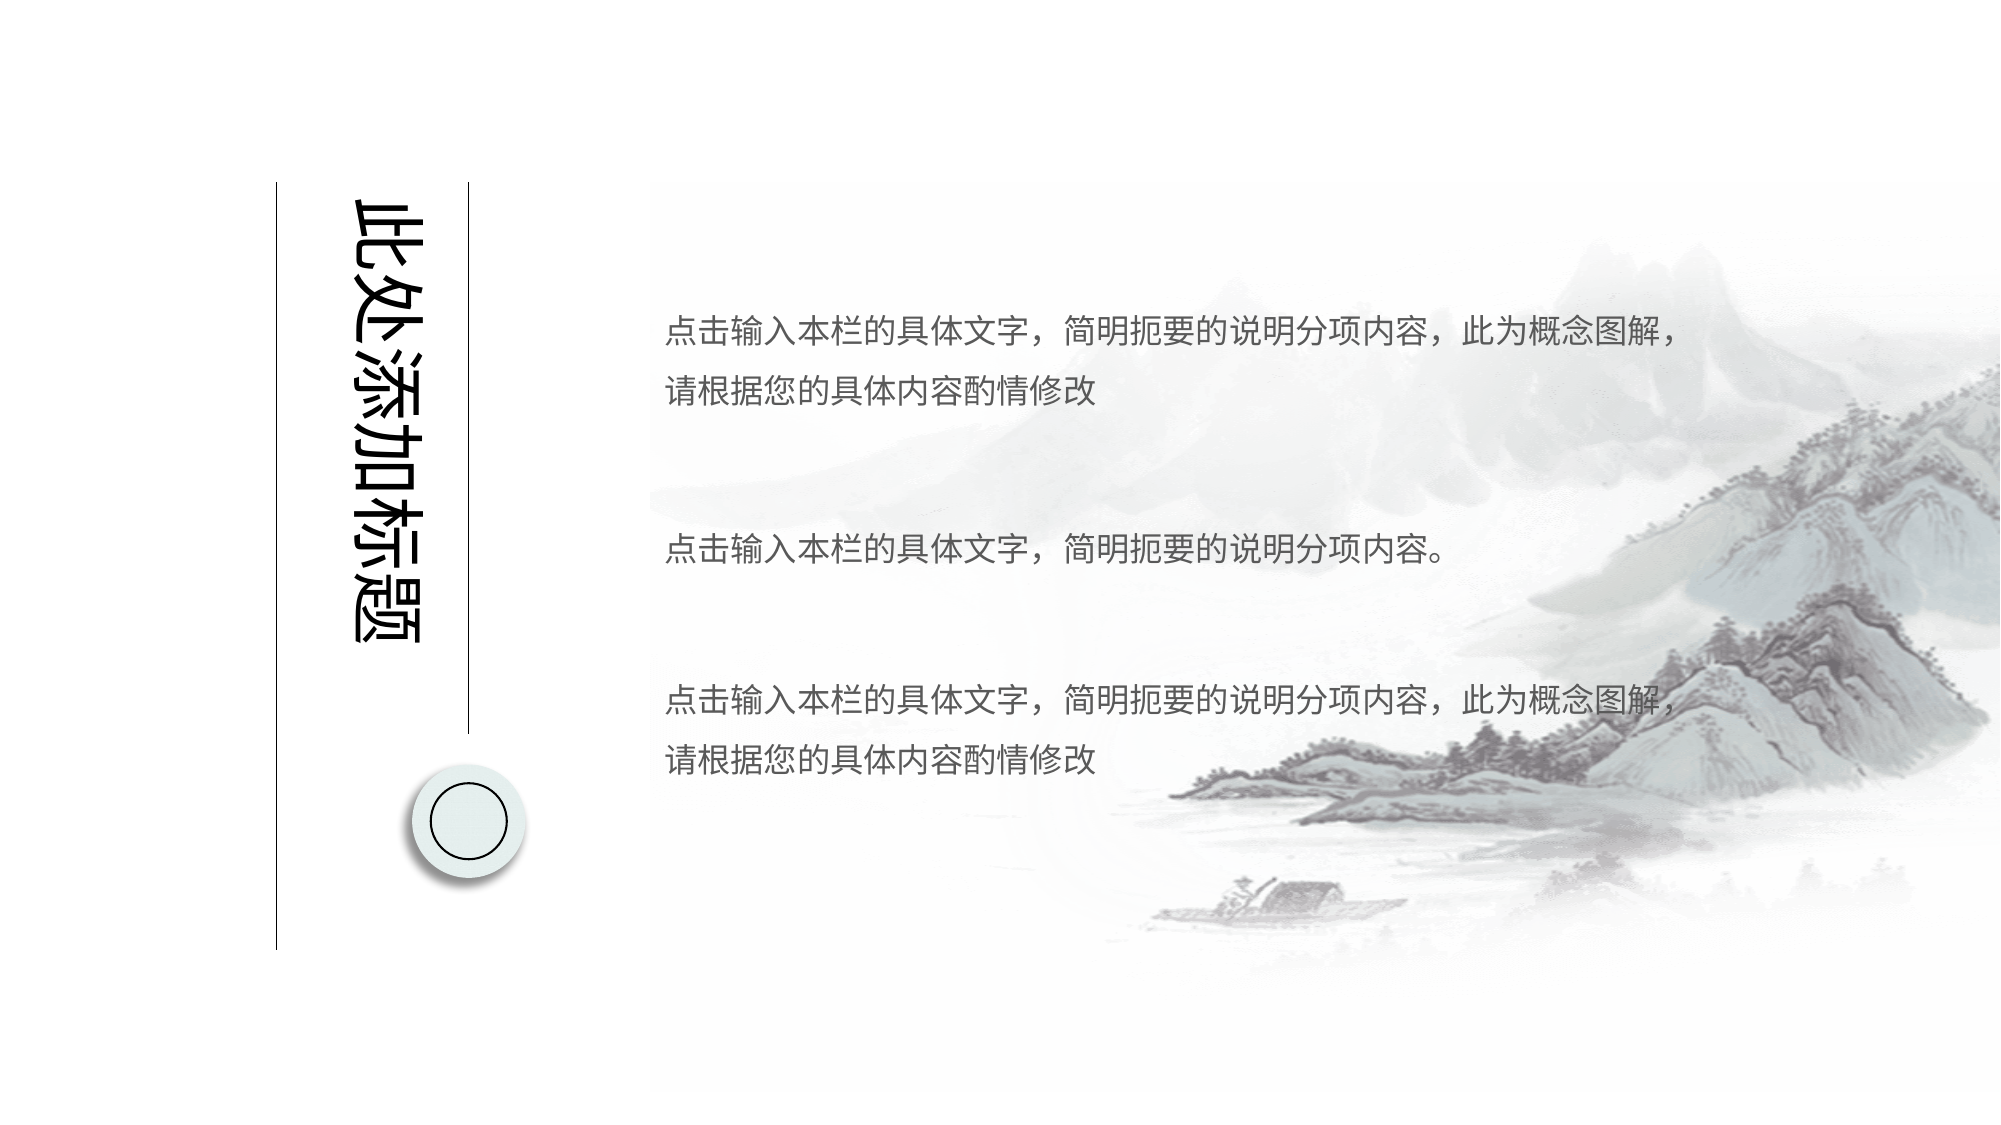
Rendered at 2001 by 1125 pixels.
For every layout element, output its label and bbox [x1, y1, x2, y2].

picture [650, 182, 2000, 1092]
text_box [276, 182, 526, 950]
text_box [649, 282, 1739, 572]
